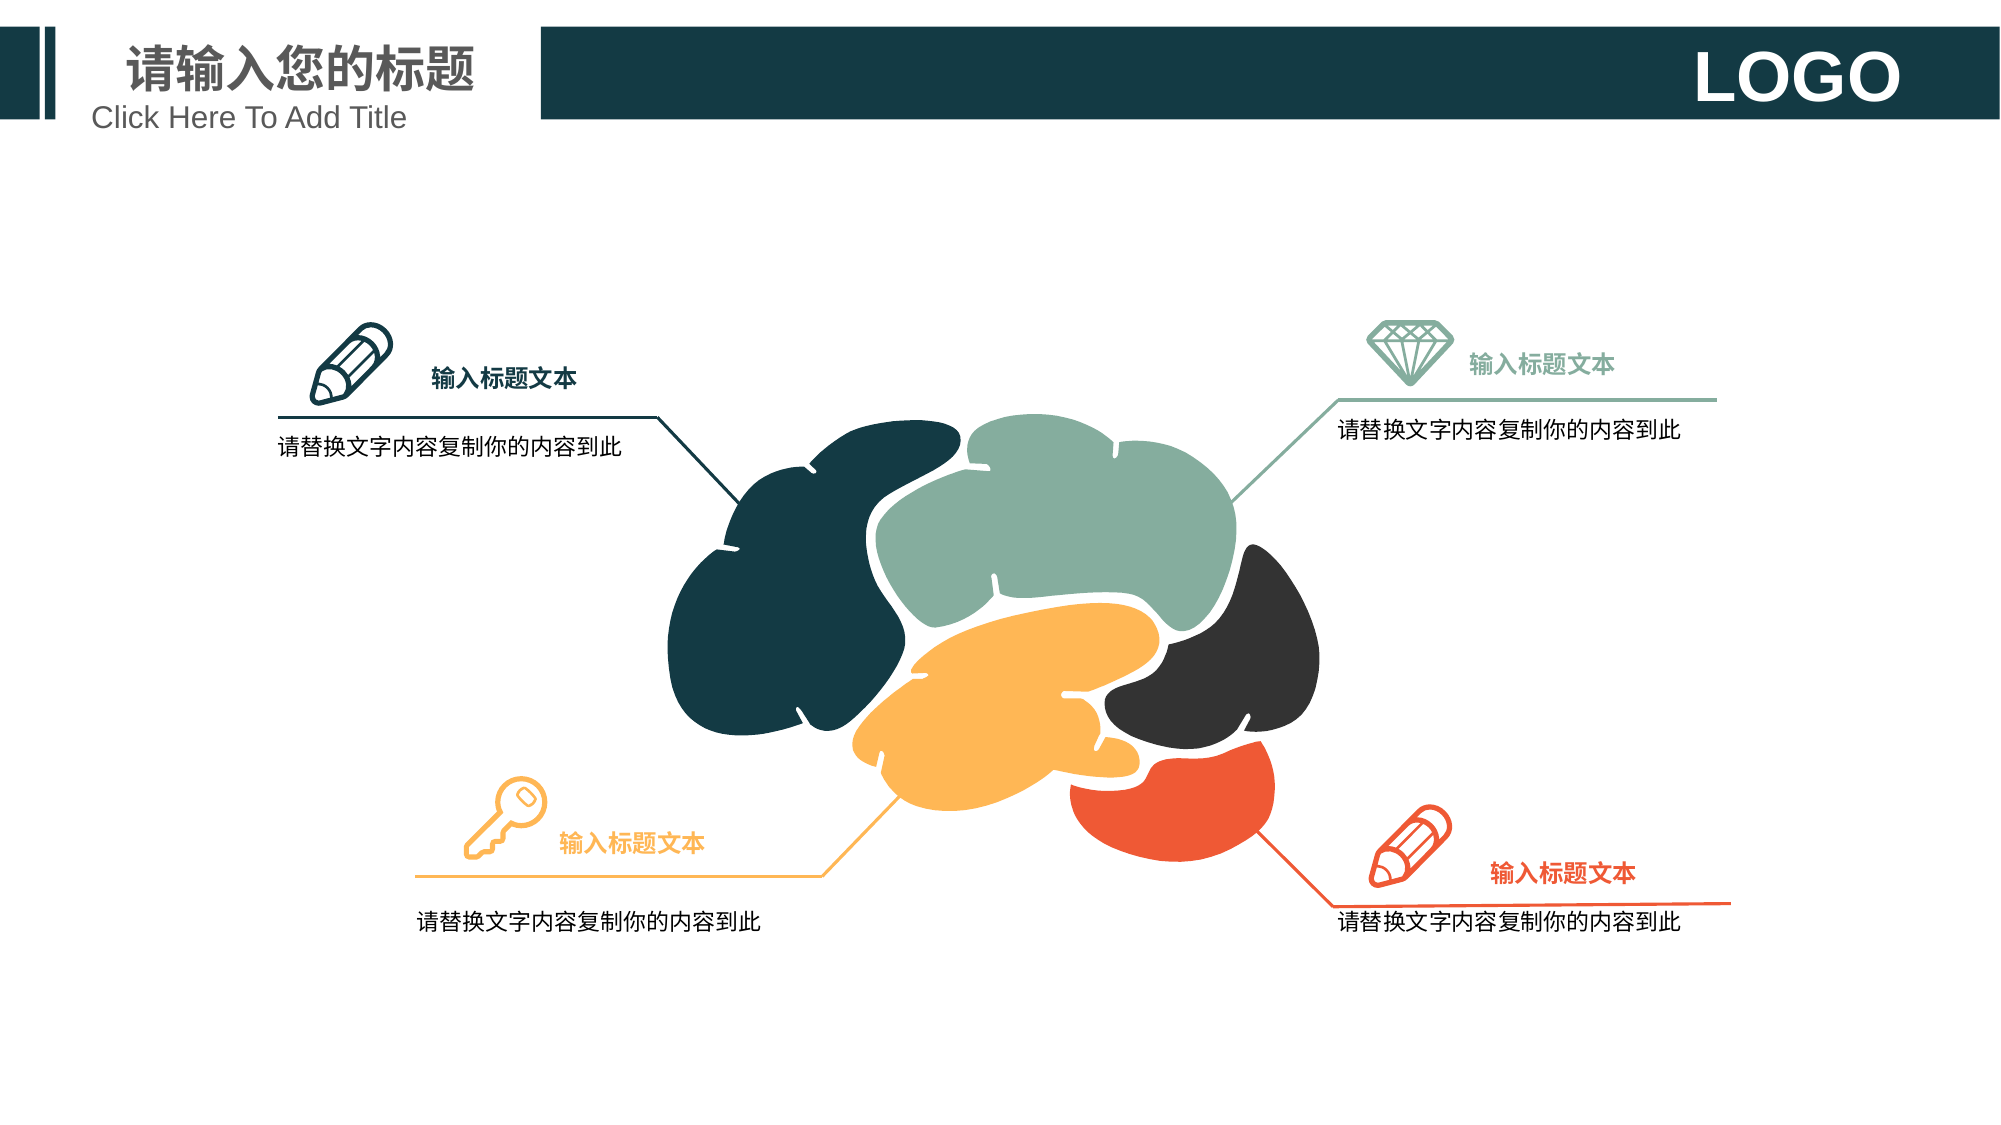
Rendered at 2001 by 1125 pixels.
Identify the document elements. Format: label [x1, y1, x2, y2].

text_box [875, 320, 1717, 750]
text_box [1069, 740, 1731, 1004]
text_box [277, 322, 875, 736]
text_box [415, 602, 1069, 1001]
